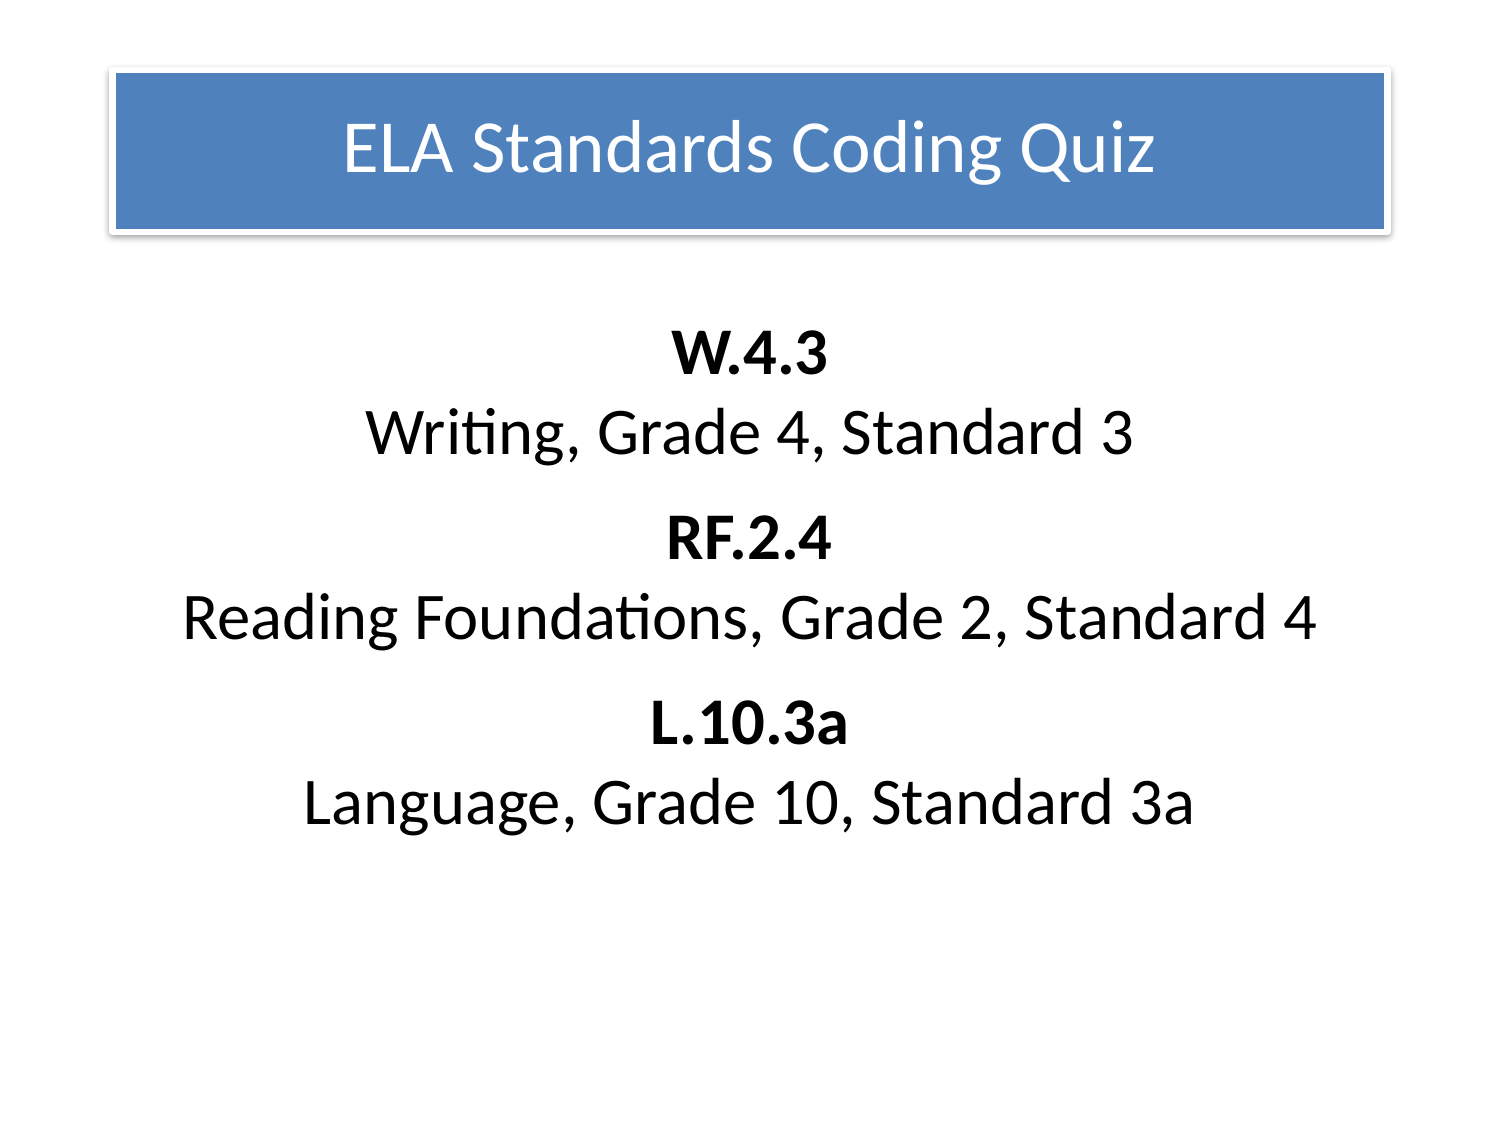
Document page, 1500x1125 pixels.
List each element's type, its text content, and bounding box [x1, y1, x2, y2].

list W.4.3 Writing, Grade 4, Standard 3 RF.2.4 Reading Foundations, Grade 2, Standard 4 L.10.3a Language, Grade 10, Standard 3a [150, 299, 1350, 950]
text_box ELA Standards Coding Quiz [109, 67, 1391, 235]
